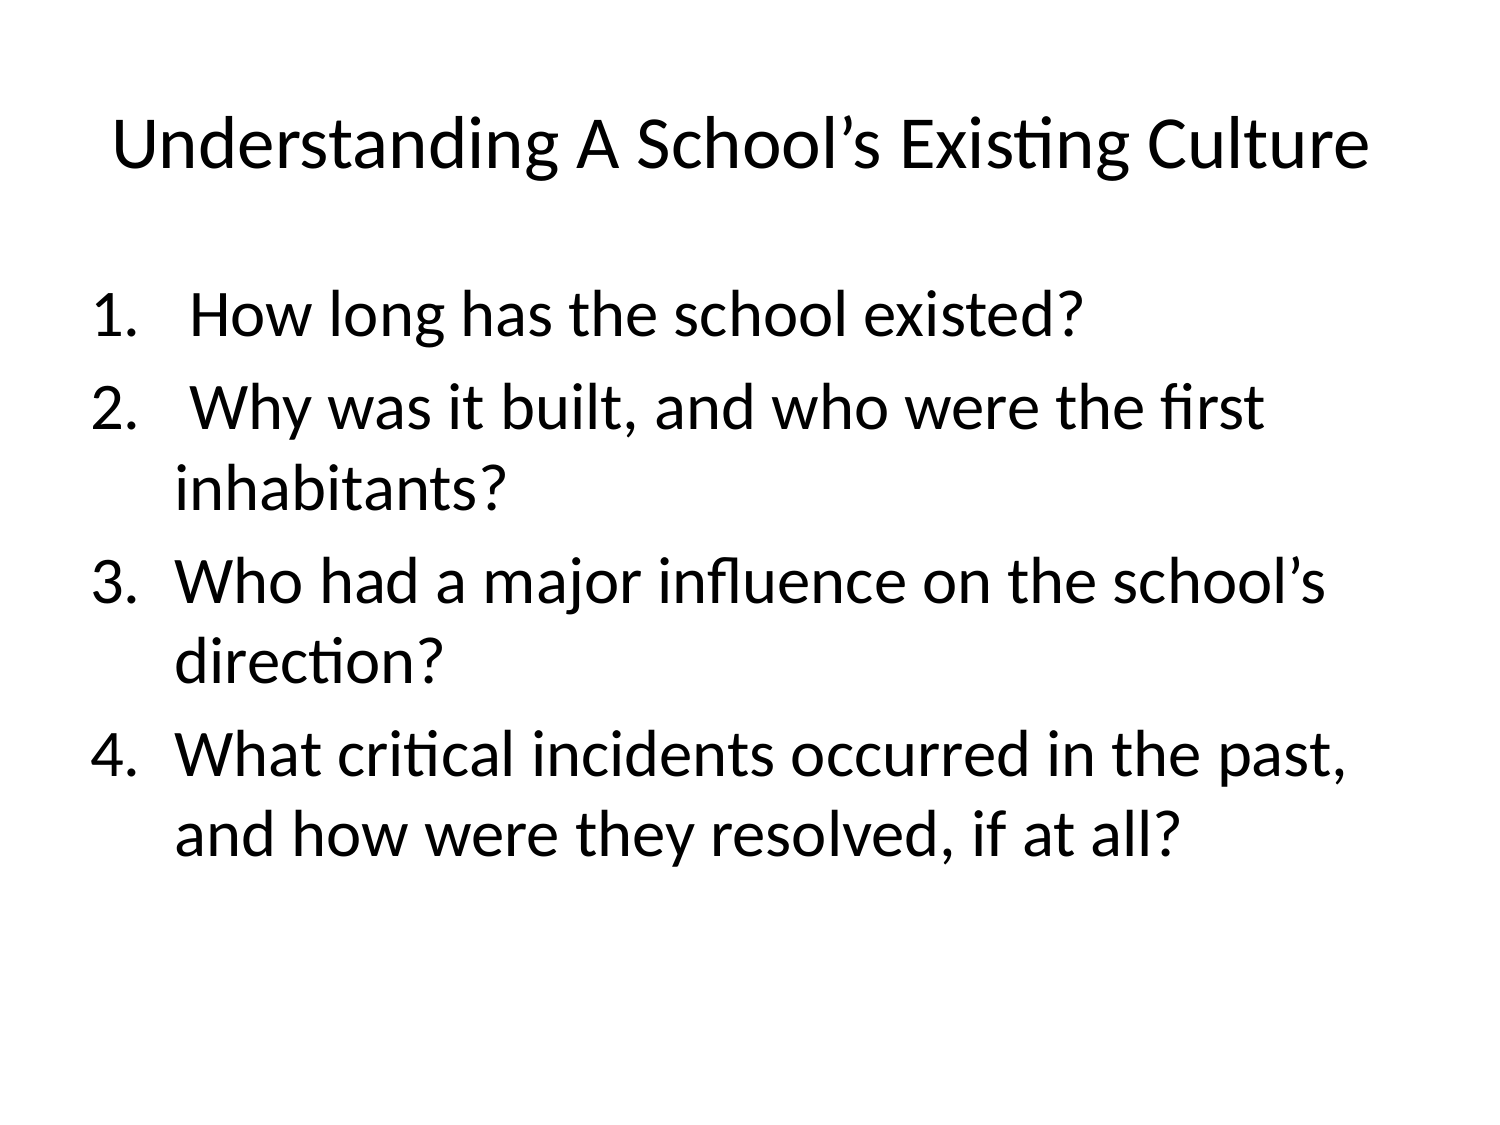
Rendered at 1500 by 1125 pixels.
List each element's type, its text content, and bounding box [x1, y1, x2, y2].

list How long has the school existed? Why was it built, and who were the first inhabitants? Who had a major influence on the school’s direction? What critical incidents occurred in the past, and how were they resolved, if at all? [75, 262, 1425, 1005]
title Understanding A School’s Existing Culture [75, 45, 1425, 233]
